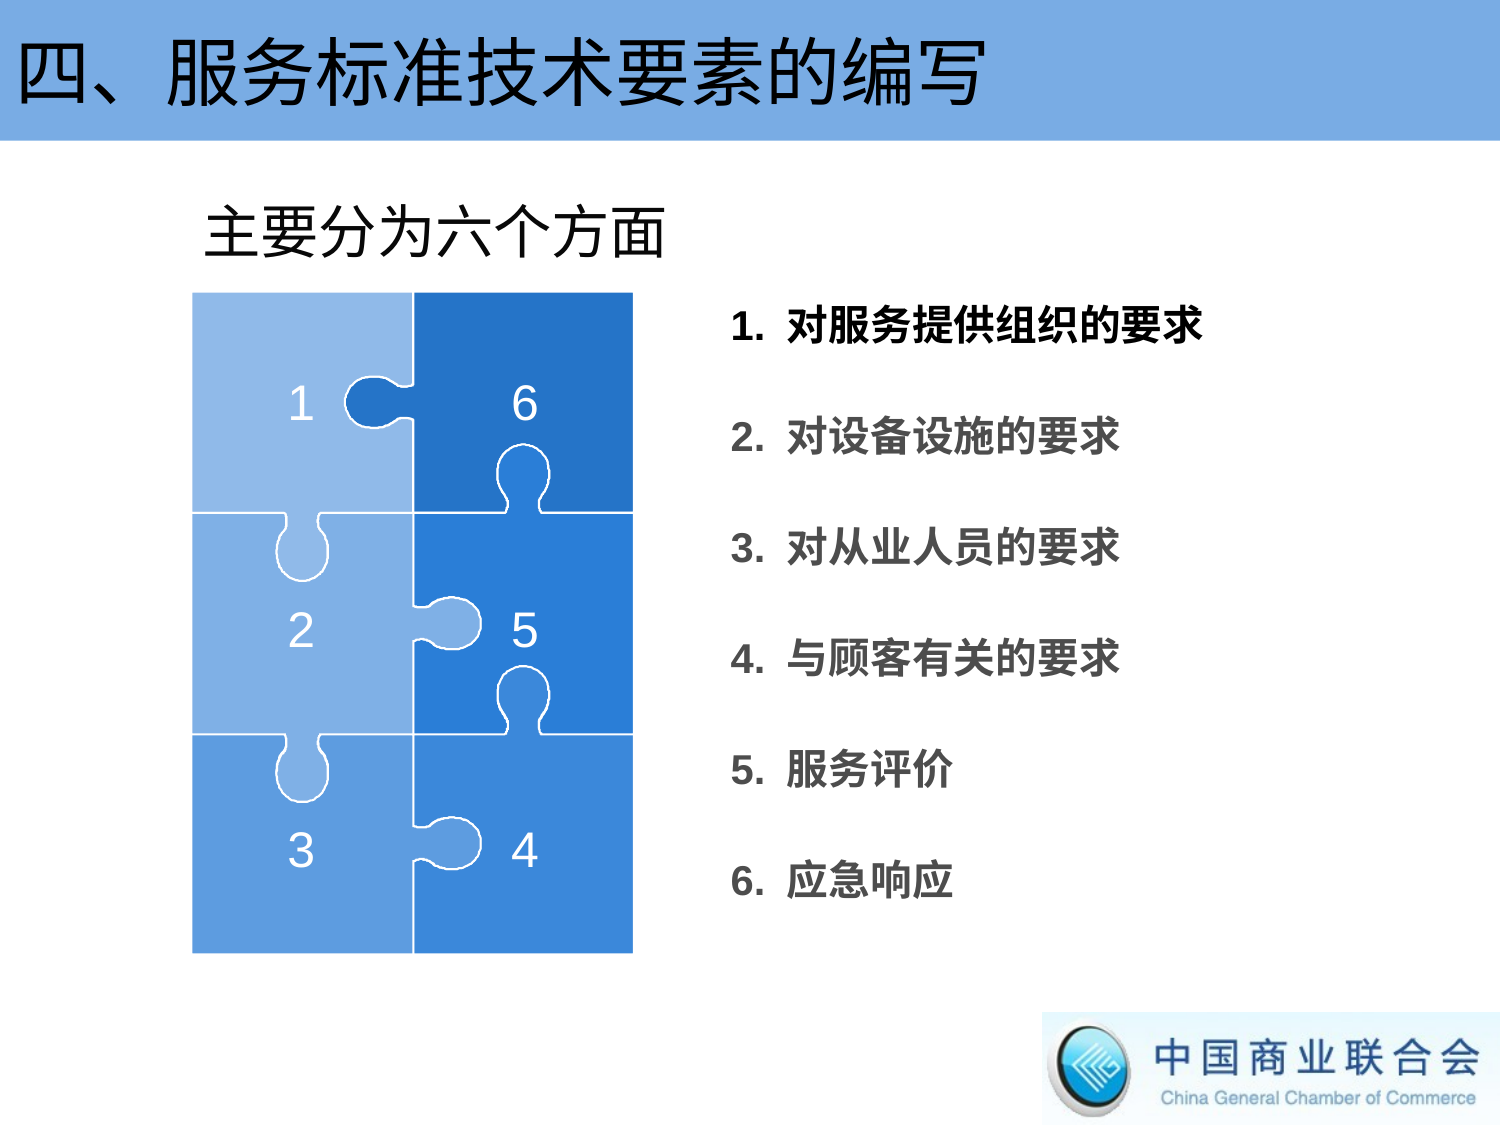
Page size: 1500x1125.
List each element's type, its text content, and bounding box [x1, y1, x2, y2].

text_box 四、服务标准技术要素的编写 [0, 0, 1032, 141]
text_box 6 [496, 362, 573, 438]
text_box 2. 对设备设施的要求 [715, 402, 1467, 468]
text_box 4 [496, 809, 573, 885]
text_box 1 [272, 362, 350, 438]
text_box 1. 对服务提供组织的要求 [715, 291, 1467, 357]
text_box 3 [272, 809, 350, 885]
text_box 4. 与顾客有关的要求 [715, 624, 1467, 690]
picture [1042, 1012, 1500, 1125]
text_box 主要分为六个方面 [187, 187, 1418, 273]
text_box 5 [496, 590, 573, 666]
text_box 5. 服务评价 [715, 735, 1467, 801]
text_box 2 [272, 590, 350, 666]
text_box [191, 291, 414, 580]
text_box [414, 444, 634, 735]
text_box [191, 512, 481, 802]
text_box [414, 667, 634, 955]
text_box 3. 对从业人员的要求 [715, 513, 1467, 579]
text_box 6. 应急响应 [715, 846, 1467, 912]
text_box [350, 291, 634, 512]
text_box [191, 735, 481, 955]
